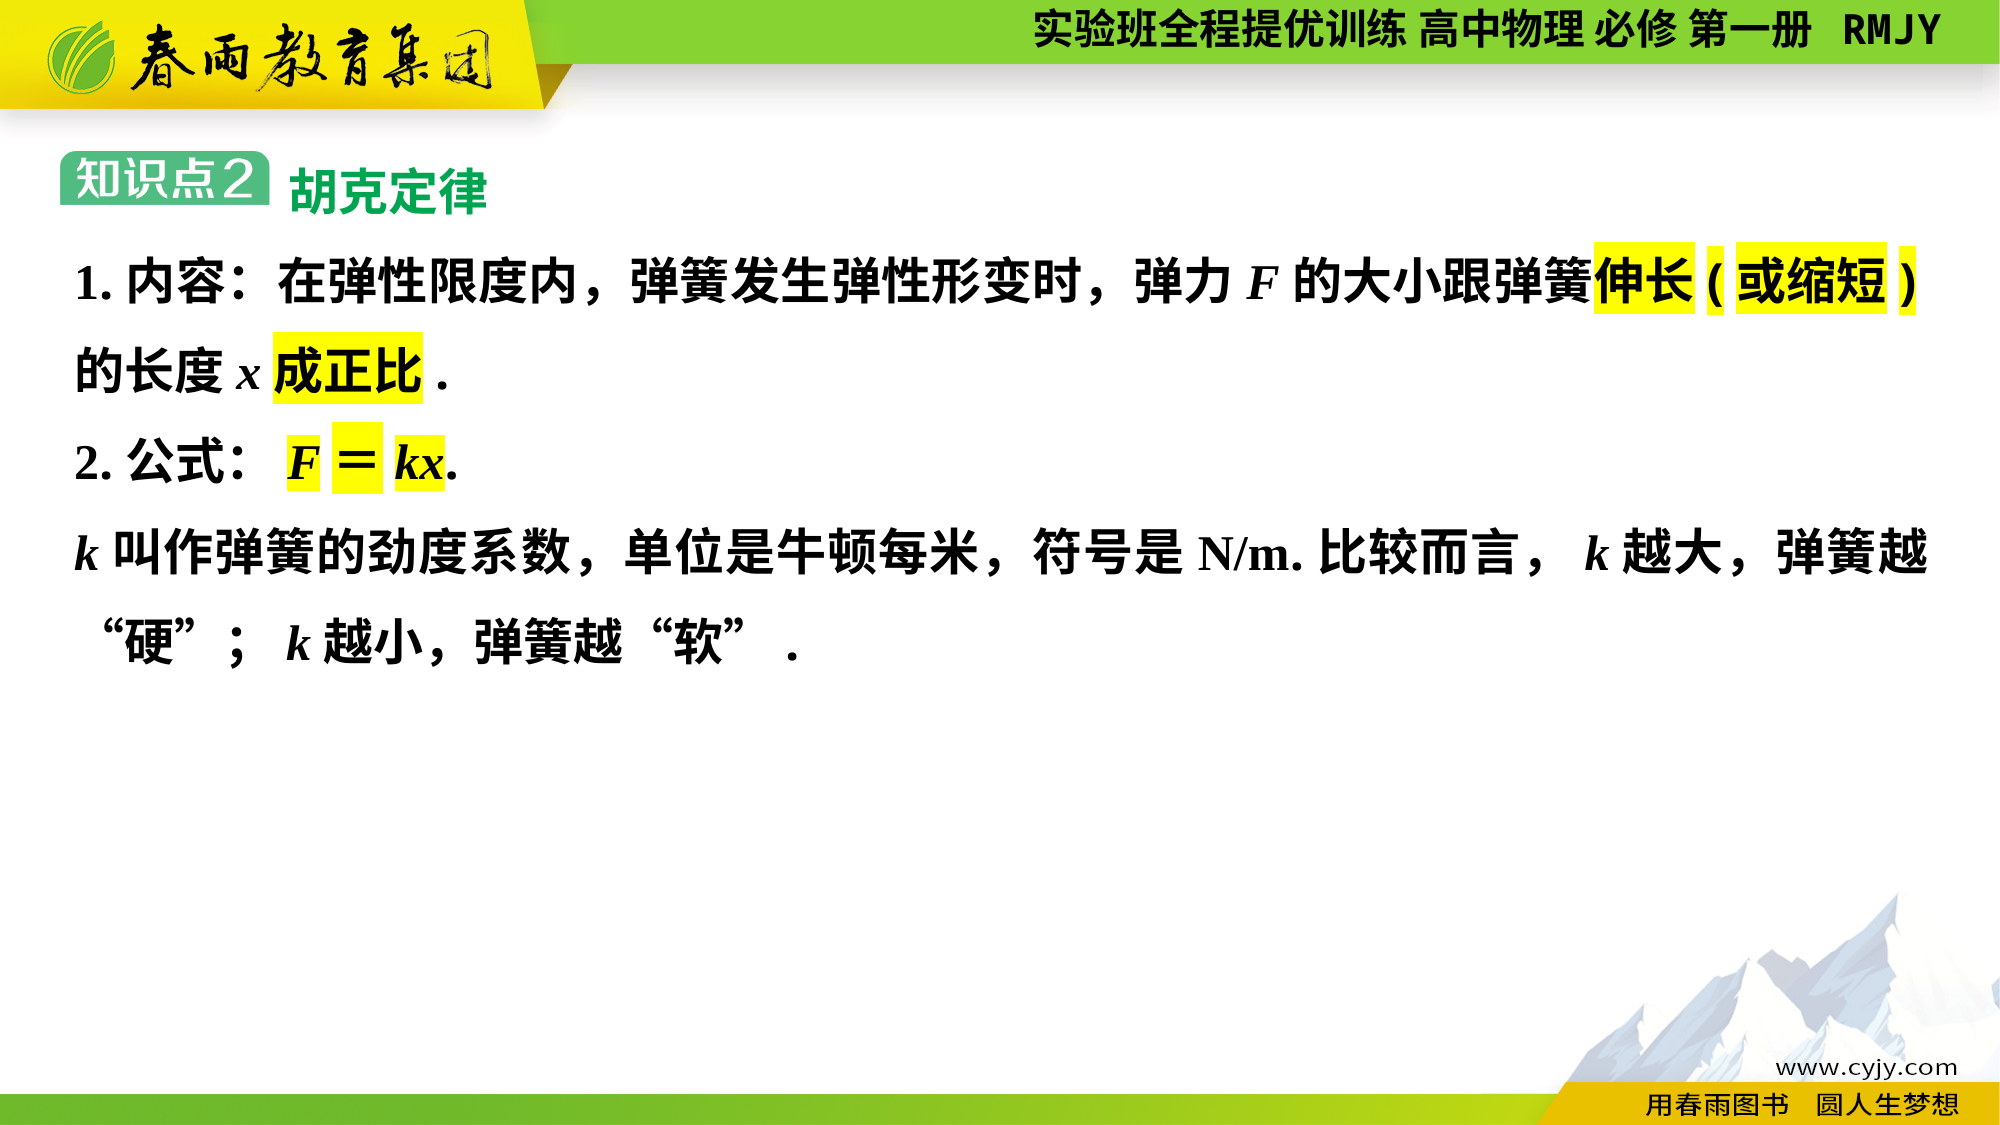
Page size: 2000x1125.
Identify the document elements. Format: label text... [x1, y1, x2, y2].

list 胡克定律 1.内容：在弹性限度内，弹簧发生弹性形变时，弹力F的大小跟弹簧伸长(或缩短)的长度x成正比. 2.公式：F＝kx. k叫作弹簧的劲度系数，单位是牛顿每米，符号是N/m.比较而言，k越大，弹簧越“硬”；k越小，弹簧越“软”. [59, 122, 1944, 683]
picture [0, 0, 2000, 1125]
